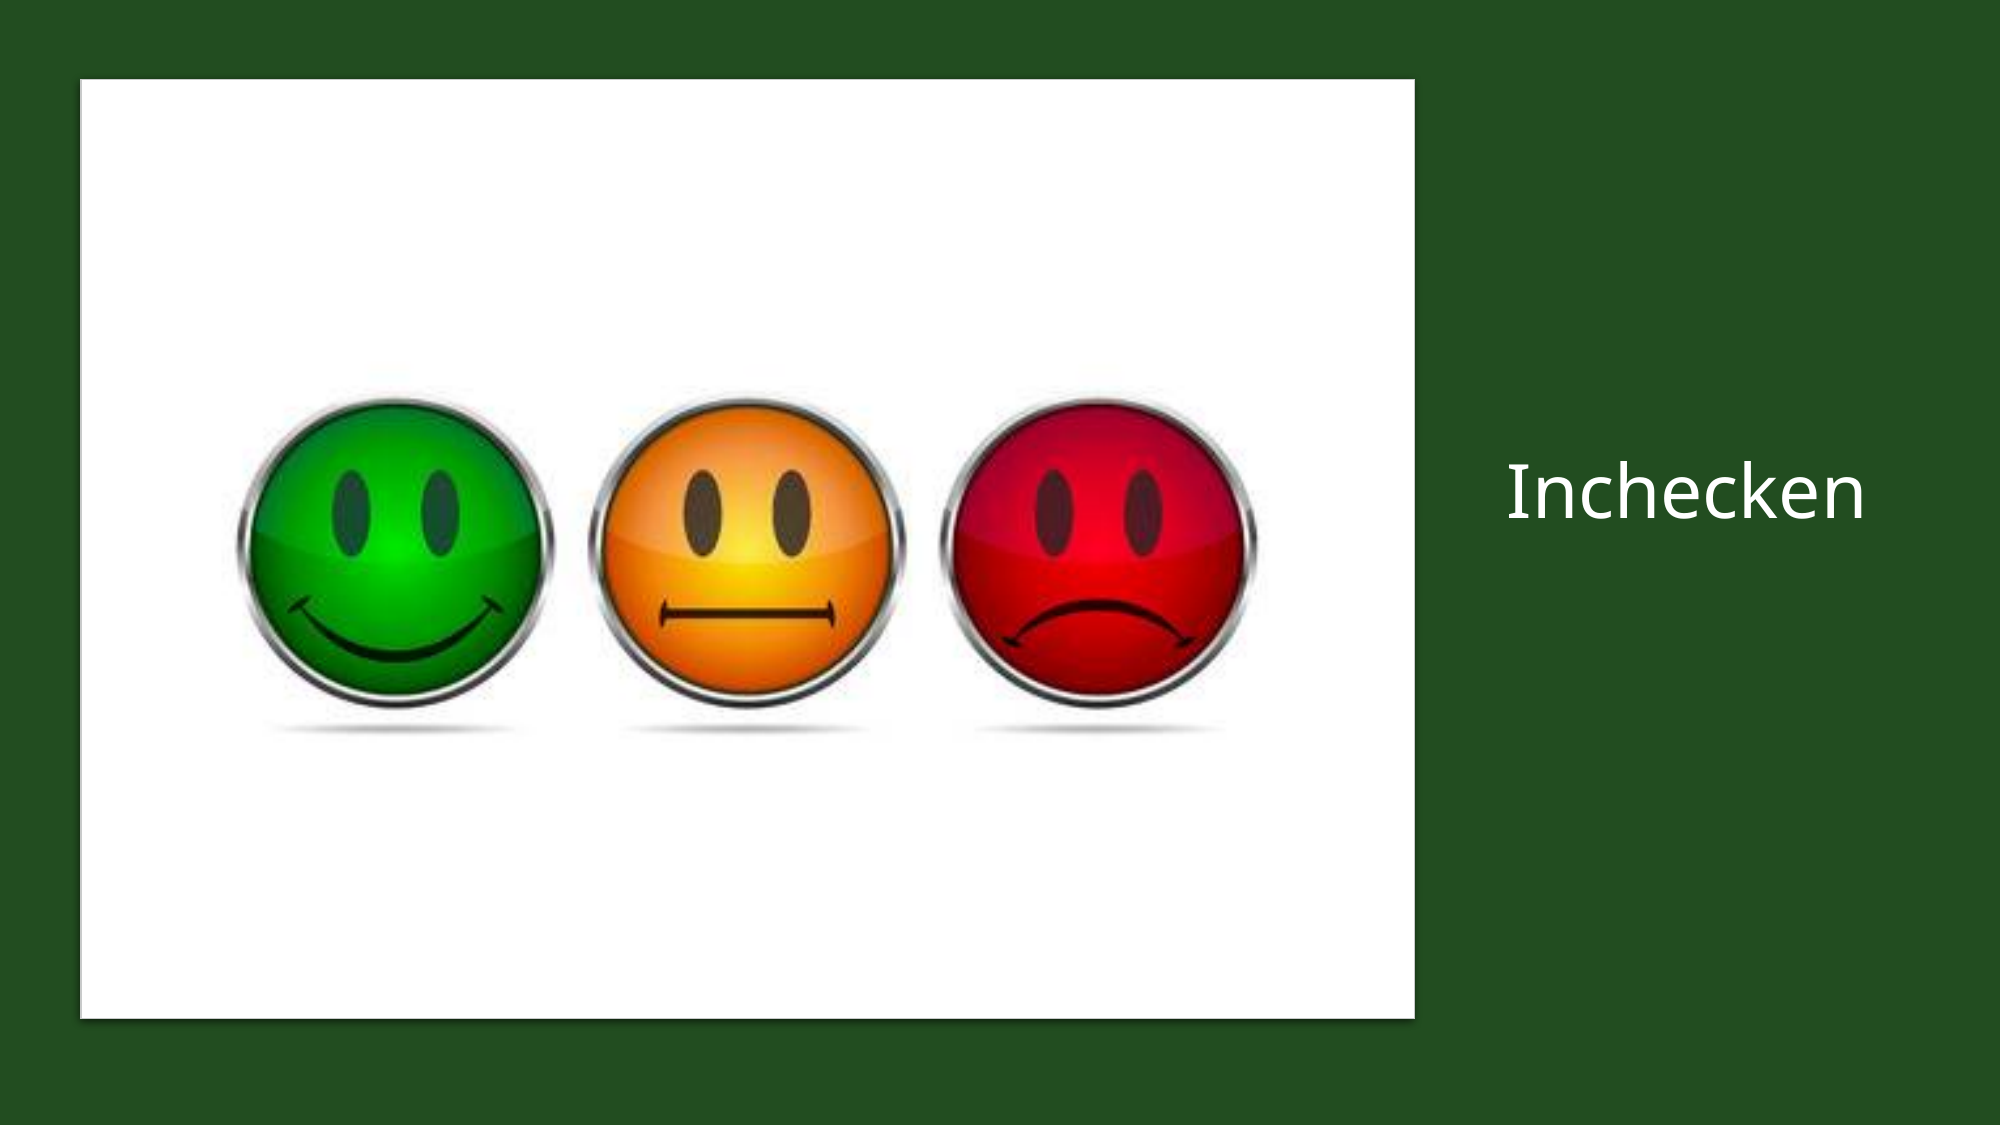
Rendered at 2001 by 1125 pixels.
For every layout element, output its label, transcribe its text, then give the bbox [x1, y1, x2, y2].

text_box [0, 0, 2000, 1125]
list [160, 154, 1336, 944]
title Inchecken [1491, 101, 1921, 888]
text_box [80, 78, 1415, 1019]
